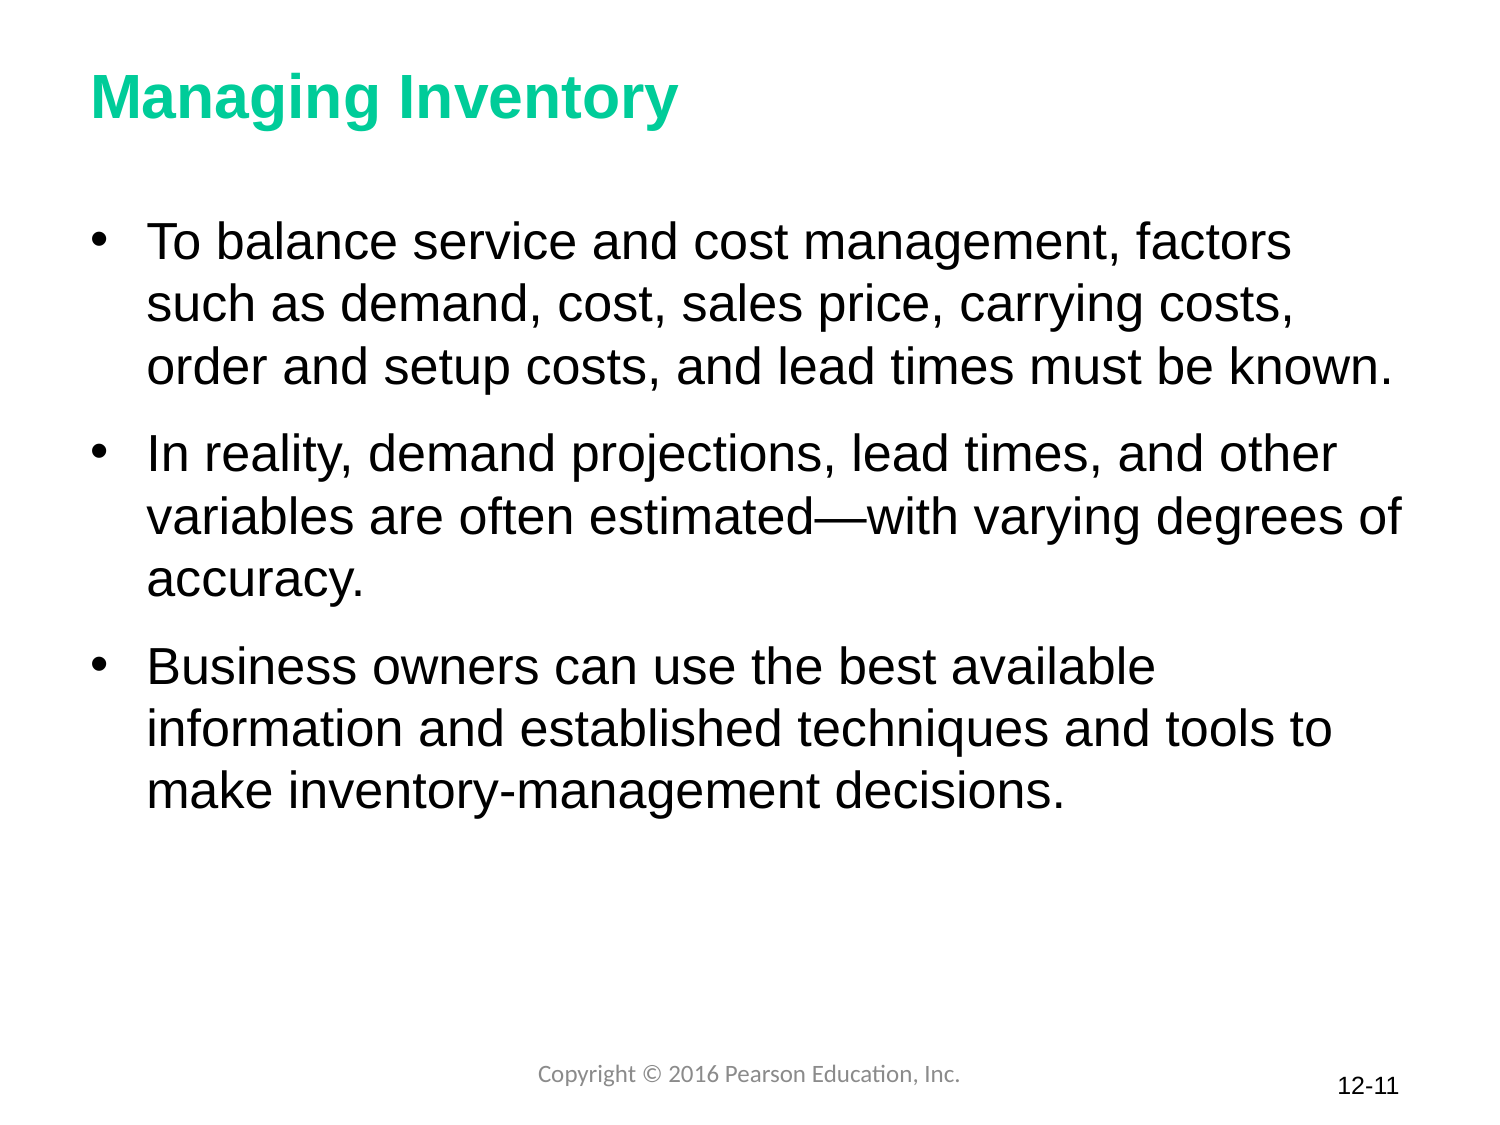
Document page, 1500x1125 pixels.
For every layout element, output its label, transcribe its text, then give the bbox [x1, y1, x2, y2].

footer Copyright © 2016 Pearson Education, Inc. [512, 1042, 988, 1103]
list To balance service and cost management, factors such as demand, cost, sales price, carrying costs, order and setup costs, and lead times must be known. In reality, demand projections, lead times, and other variables are often estimated—with varying degrees of accuracy. Business owners can use the best available information and established techniques and tools to make inventory-management decisions. [75, 200, 1425, 943]
title Managing Inventory [75, 0, 1425, 188]
